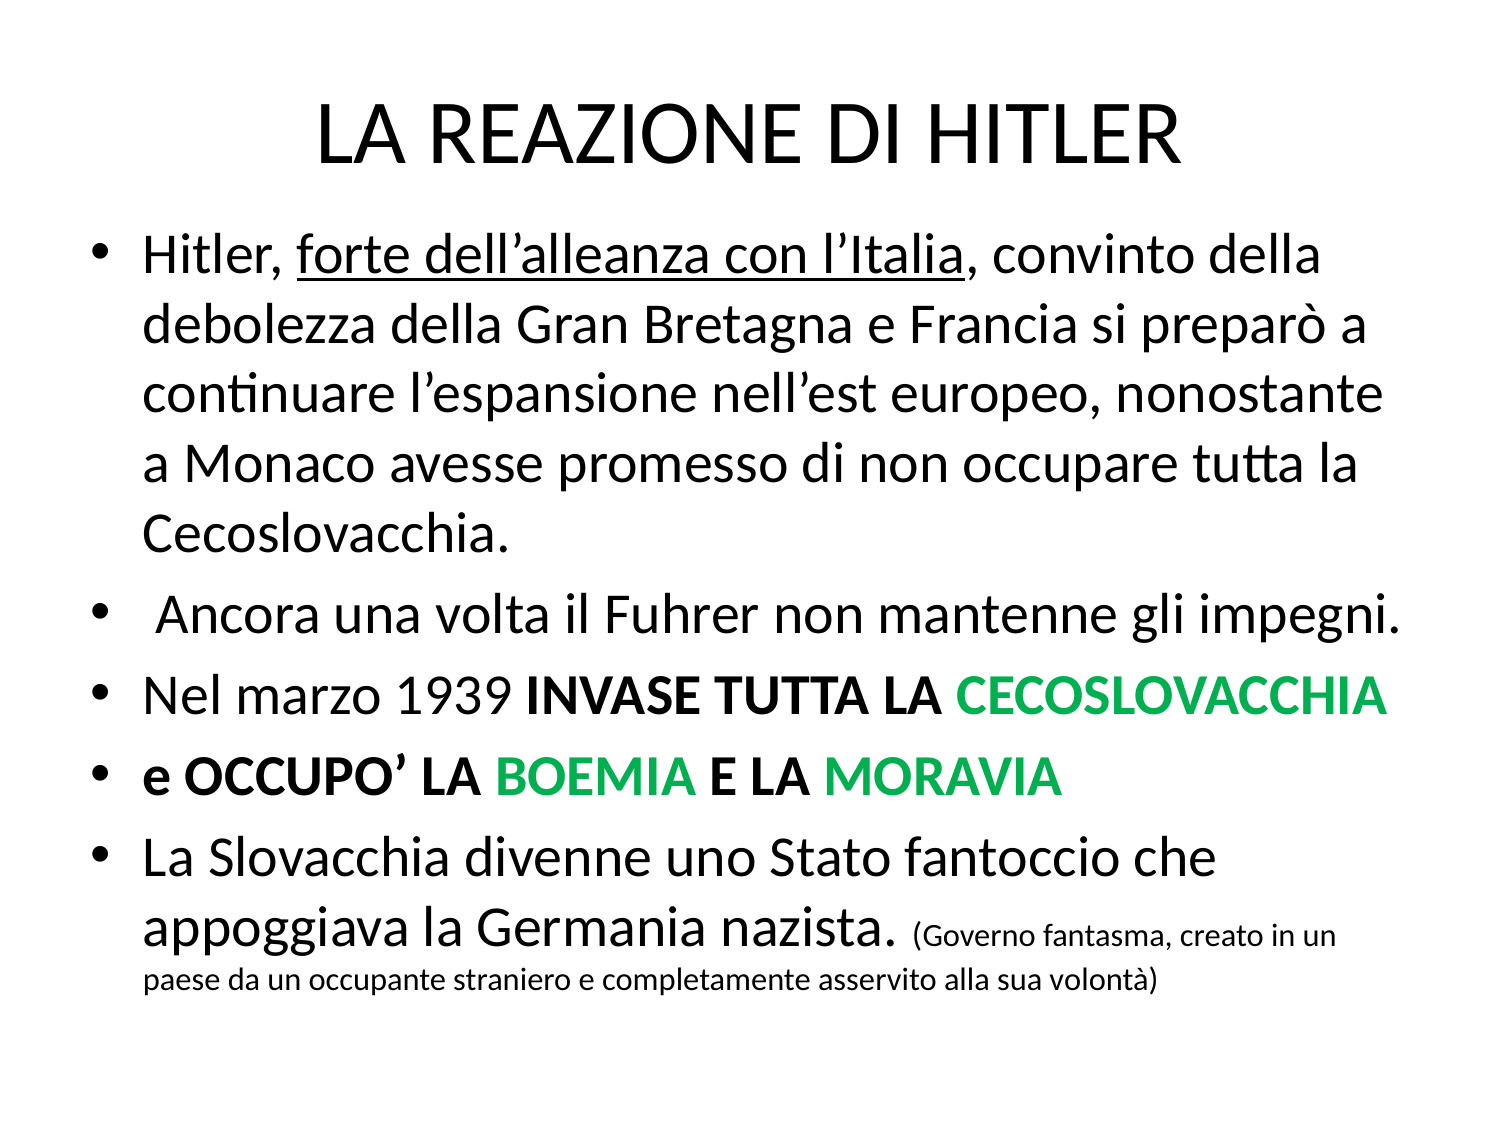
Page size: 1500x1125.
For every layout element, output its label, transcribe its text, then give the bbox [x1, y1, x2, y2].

title LA REAZIONE DI HITLER [75, 45, 1425, 208]
list Hitler, forte dell’alleanza con l’Italia, convinto della debolezza della Gran Bretagna e Francia si preparò a continuare l’espansione nell’est europeo, nonostante a Monaco avesse promesso di non occupare tutta la Cecoslovacchia. Ancora una volta il Fuhrer non mantenne gli impegni. Nel marzo 1939 INVASE TUTTA LA CECOSLOVACCHIA e OCCUPO’ LA BOEMIA E LA MORAVIA La Slovacchia divenne uno Stato fantoccio che appoggiava la Germania nazista. (Governo fantasma, creato in un paese da un occupante straniero e completamente asservito alla sua volontà) [75, 208, 1425, 1083]
